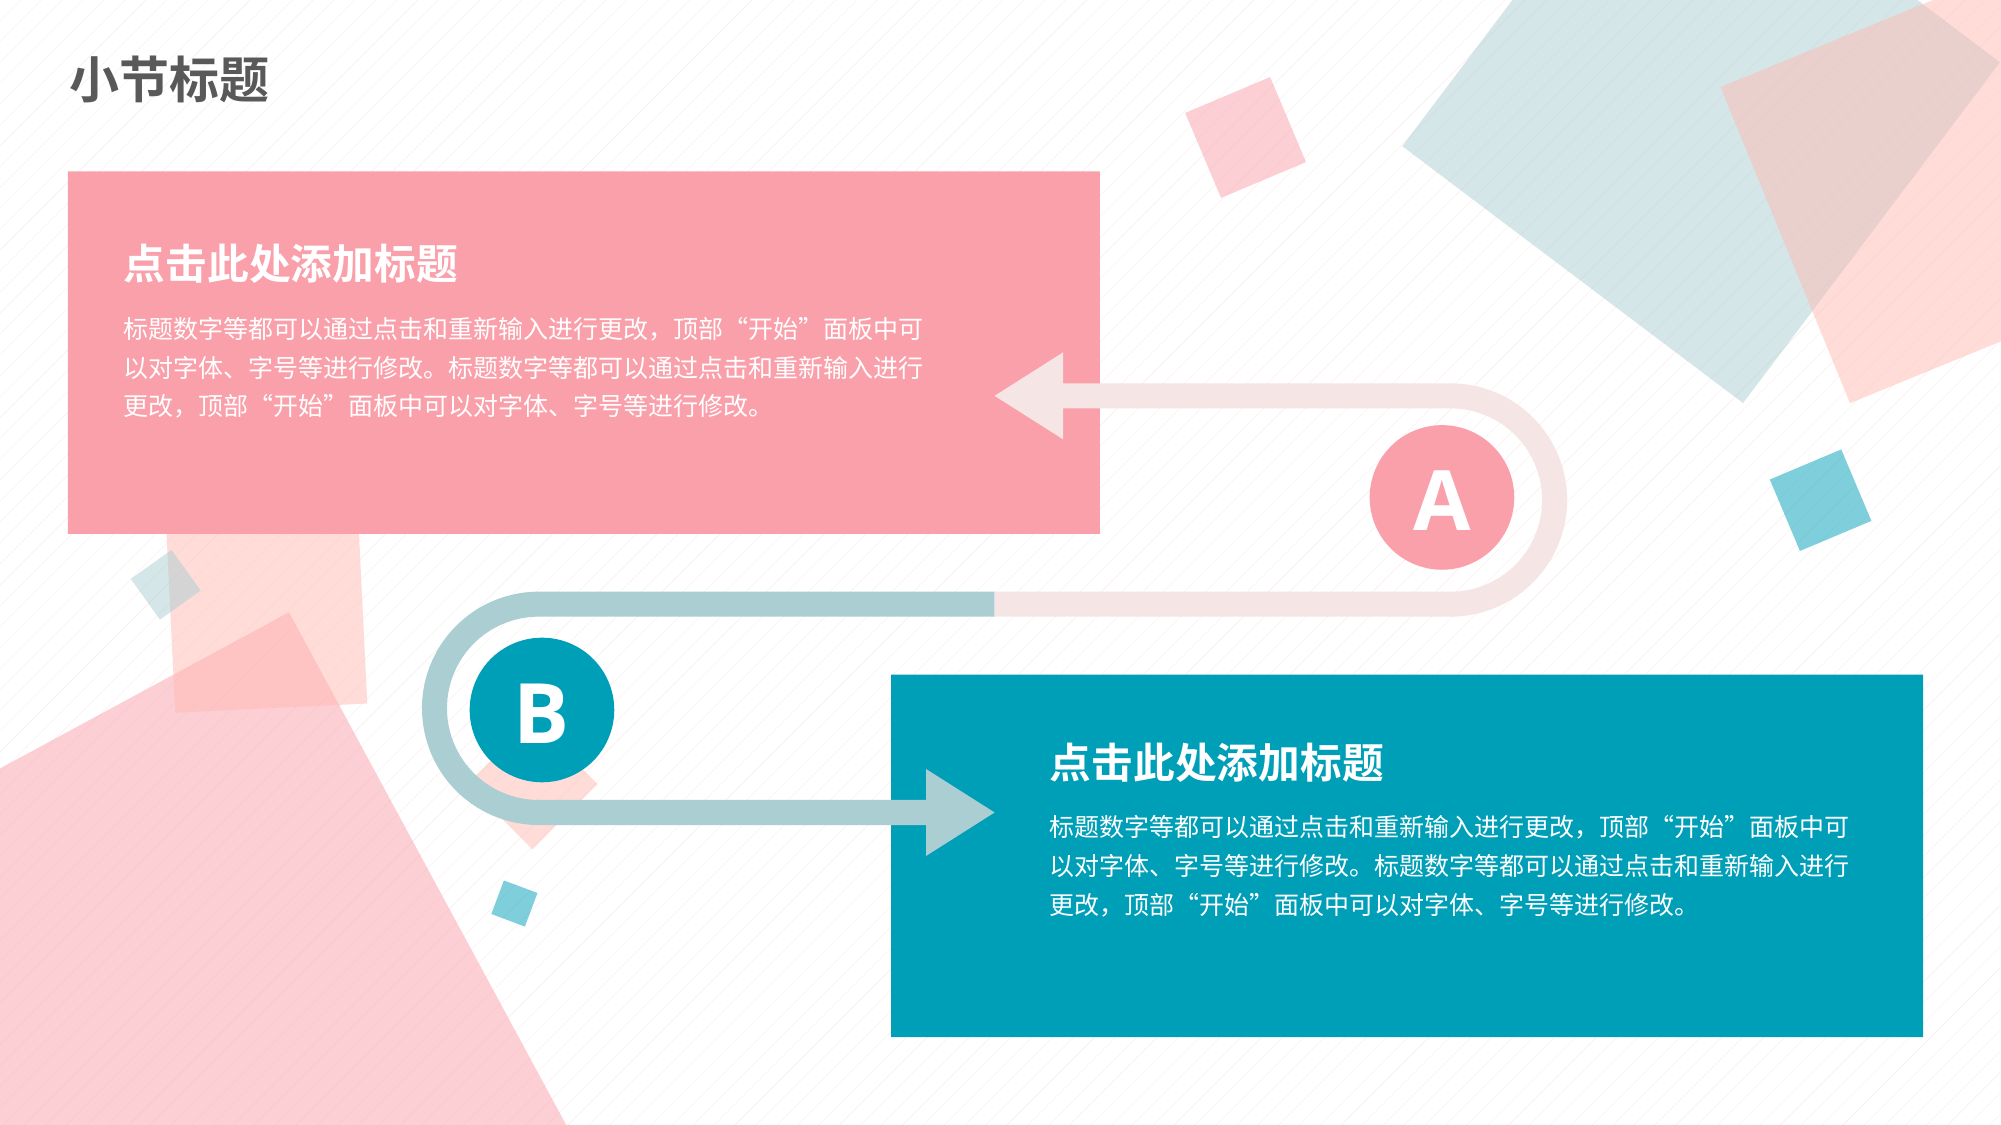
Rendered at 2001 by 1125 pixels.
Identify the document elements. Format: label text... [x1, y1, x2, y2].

text_box 标题数字等都可以通过点击和重新输入进行更改，顶部“开始”面板中可以对字体、字号等进行修改。标题数字等都可以通过点击和重新输入进行更改，顶部“开始”面板中可以对字体、字号等进行修改。 [1035, 795, 1878, 927]
text_box [67, 170, 1101, 535]
text_box 点击此处添加标题 [109, 215, 582, 296]
text_box A [1368, 424, 1516, 571]
text_box [420, 590, 997, 858]
text_box [992, 350, 1569, 618]
text_box 标题数字等都可以通过点击和重新输入进行更改，顶部“开始”面板中可以对字体、字号等进行修改。标题数字等都可以通过点击和重新输入进行更改，顶部“开始”面板中可以对字体、字号等进行修改。 [109, 296, 952, 429]
text_box B [468, 636, 616, 784]
text_box 点击此处添加标题 [1035, 714, 1508, 795]
list 小节标题 [54, 38, 975, 127]
text_box [890, 674, 1924, 1038]
